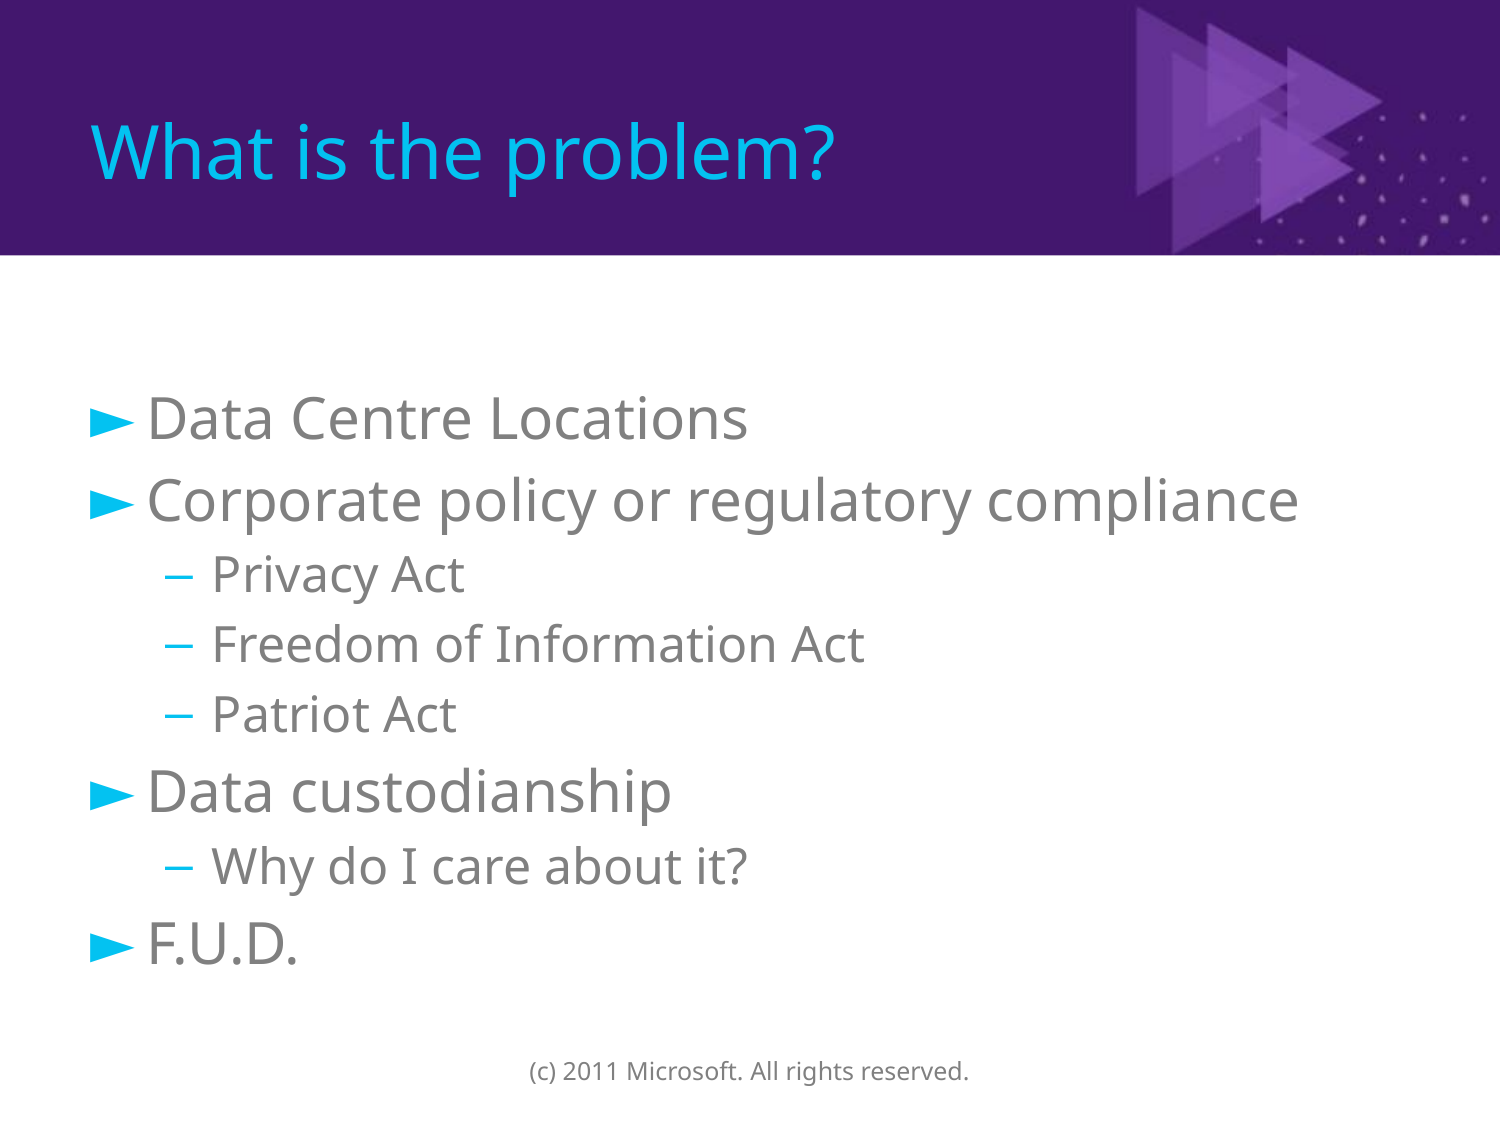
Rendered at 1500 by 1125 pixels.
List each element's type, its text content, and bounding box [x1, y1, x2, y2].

title What is the problem? [75, 56, 1425, 244]
footer (c) 2011 Microsoft. All rights reserved. [512, 1042, 988, 1103]
picture [0, 0, 1500, 255]
list Data Centre Locations Corporate policy or regulatory compliance Privacy Act Freedom of Information Act Patriot Act Data custodianship Why do I care about it? F.U.D. [75, 373, 1425, 1005]
